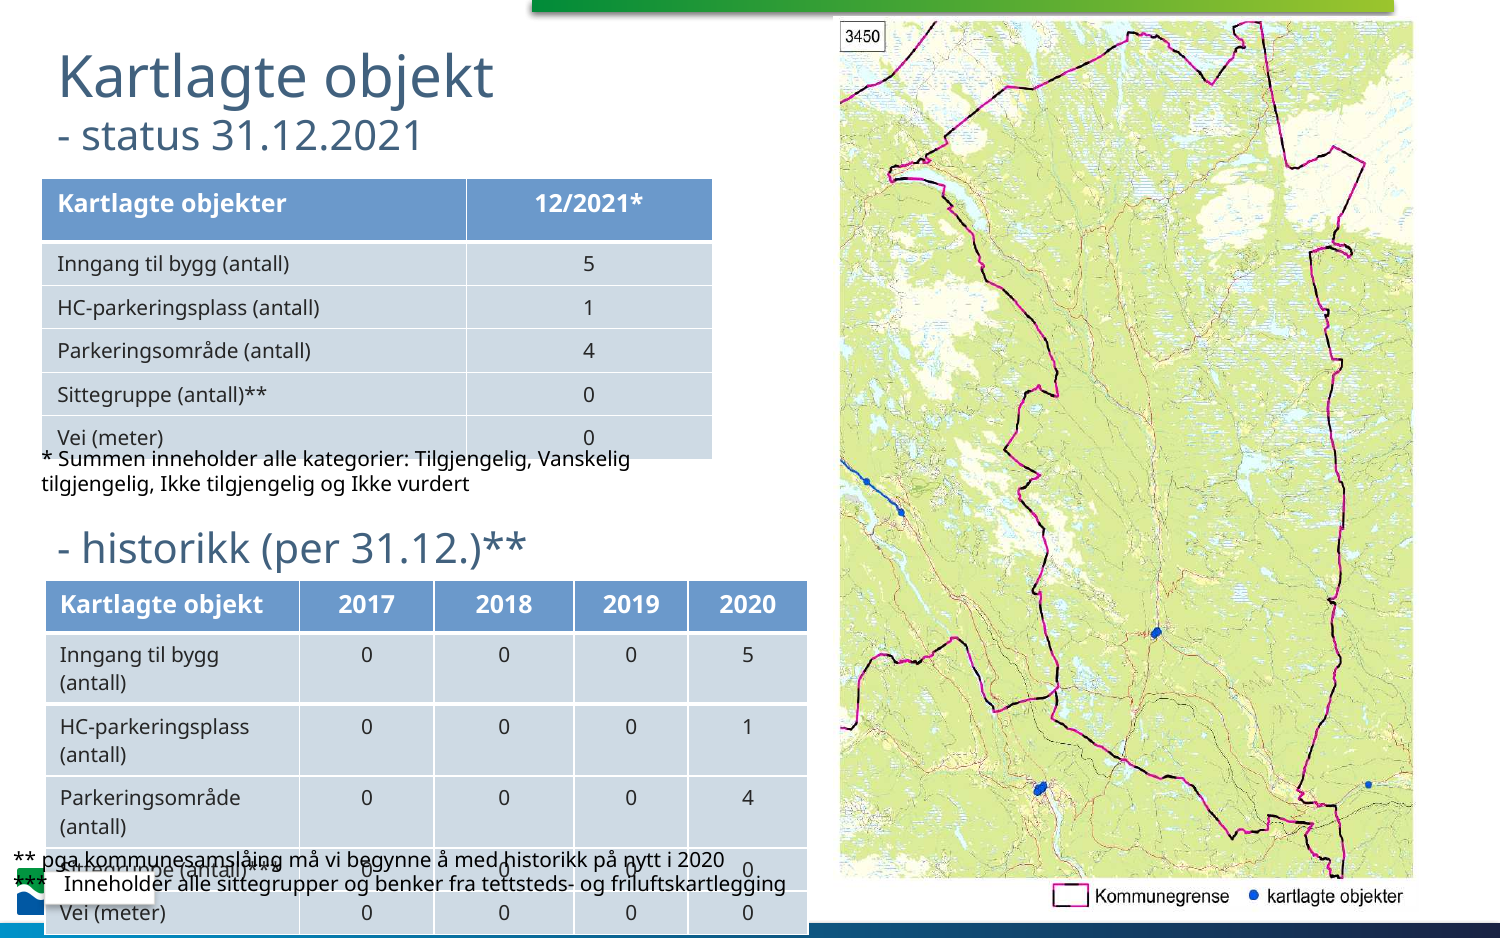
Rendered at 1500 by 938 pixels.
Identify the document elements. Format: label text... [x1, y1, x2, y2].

text_box Kartlagte objekt - status 31.12.2021 [42, 24, 828, 167]
table_cell 1 [467, 286, 712, 328]
table_header Kartlagte objekter [42, 179, 466, 240]
table_cell 0 [435, 635, 573, 702]
table_cell 0 [575, 777, 687, 838]
picture [833, 16, 1419, 913]
table_cell 5 [689, 635, 807, 702]
table_cell Parkeringsområde (antall) [42, 329, 466, 372]
table_cell 4 [467, 329, 712, 372]
table_header 2017 [300, 581, 433, 631]
table_cell 0 [300, 904, 433, 934]
table_cell 5 [467, 244, 712, 285]
table_cell Inngang til bygg (antall) [46, 635, 299, 702]
table_cell 0 [689, 892, 807, 934]
table_cell 0 [300, 777, 433, 838]
table_cell 0 [300, 635, 433, 702]
table_cell Inngang til bygg (antall) [42, 244, 466, 285]
table_cell 0 [300, 706, 433, 775]
table_cell 1 [689, 706, 807, 775]
table_header 2019 [575, 581, 687, 631]
table_cell 0 [575, 635, 687, 702]
table_header Kartlagte objekt [46, 581, 299, 631]
table_header 2020 [689, 581, 807, 631]
table_cell Vei (meter) [46, 904, 299, 934]
text_box * Summen inneholder alle kategorier: Tilgjengelig, Vanskelig tilgjengelig, Ikke tilgjengelig og Ikke vurdert [26, 438, 711, 504]
table_cell 4 [689, 777, 807, 847]
text_box ** pga kommunesamslåing må vi begynne å med historikk på nytt i 2020 *** Inneholder alle sittegrupper og benker fra tettsteds- og friluftskartlegging [0, 838, 802, 904]
table_cell HC-parkeringsplass (antall) [46, 706, 299, 775]
table_cell 0 [435, 777, 573, 838]
text_box - historikk (per 31.12.)** [42, 496, 828, 580]
table_cell 0 [435, 904, 573, 934]
table_cell Sittegruppe (antall)** [42, 373, 466, 415]
table_cell Parkeringsområde (antall) [46, 777, 299, 838]
table_cell Vei (meter) [42, 416, 466, 438]
table_cell 0 [575, 904, 687, 934]
table_header 2018 [435, 581, 573, 631]
table_cell 0 [467, 373, 712, 415]
table_header 12/2021* [467, 179, 712, 240]
table_cell HC-parkeringsplass (antall) [42, 286, 466, 328]
table_cell 0 [802, 849, 807, 890]
table_cell 0 [435, 706, 573, 775]
table_cell 0 [467, 416, 712, 459]
table_cell 0 [575, 706, 687, 775]
